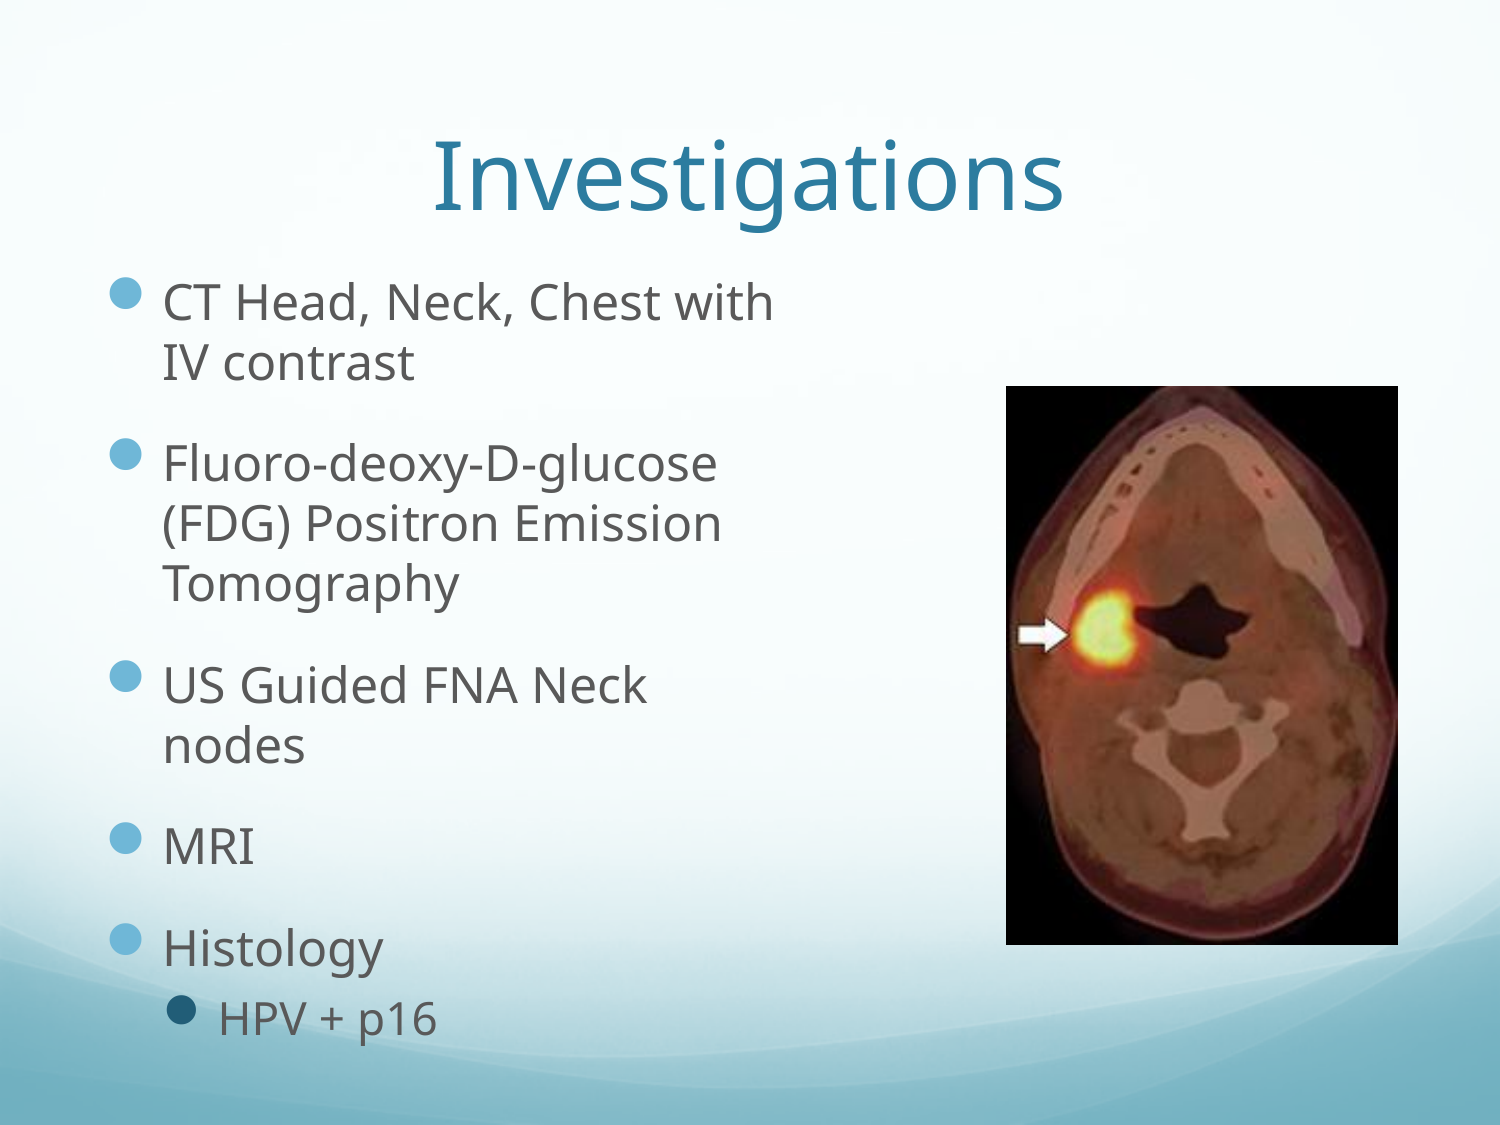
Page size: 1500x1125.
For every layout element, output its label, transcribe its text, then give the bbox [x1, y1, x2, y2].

picture [1005, 386, 1399, 946]
list CT Head, Neck, Chest with IV contrast Fluoro-deoxy-D-glucose (FDG) Positron Emission Tomography US Guided FNA Neck nodes MRI Histology HPV + p16 [90, 262, 817, 1059]
title Investigations [90, 17, 1410, 237]
